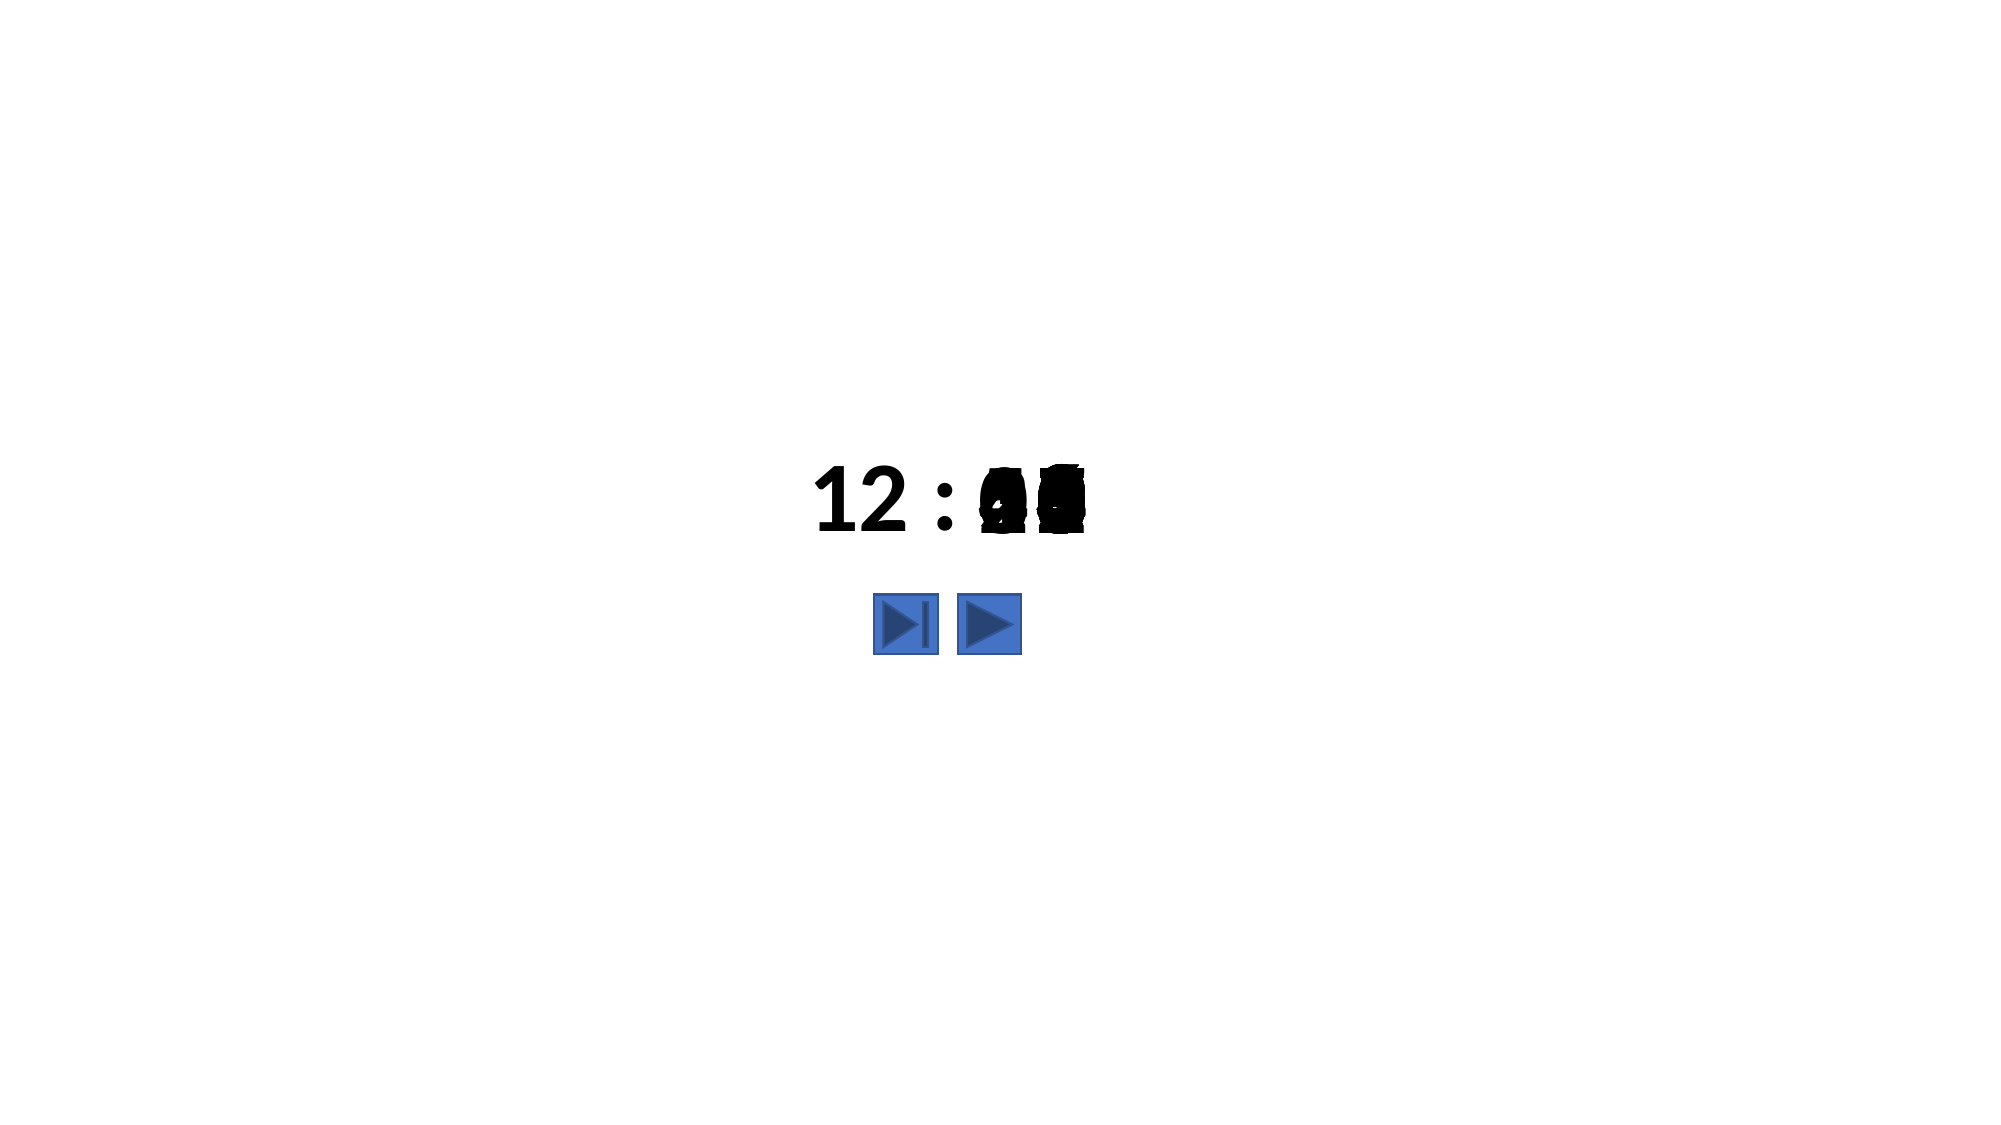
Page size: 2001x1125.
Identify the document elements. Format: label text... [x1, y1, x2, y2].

slide_number 11 [784, 461, 925, 522]
